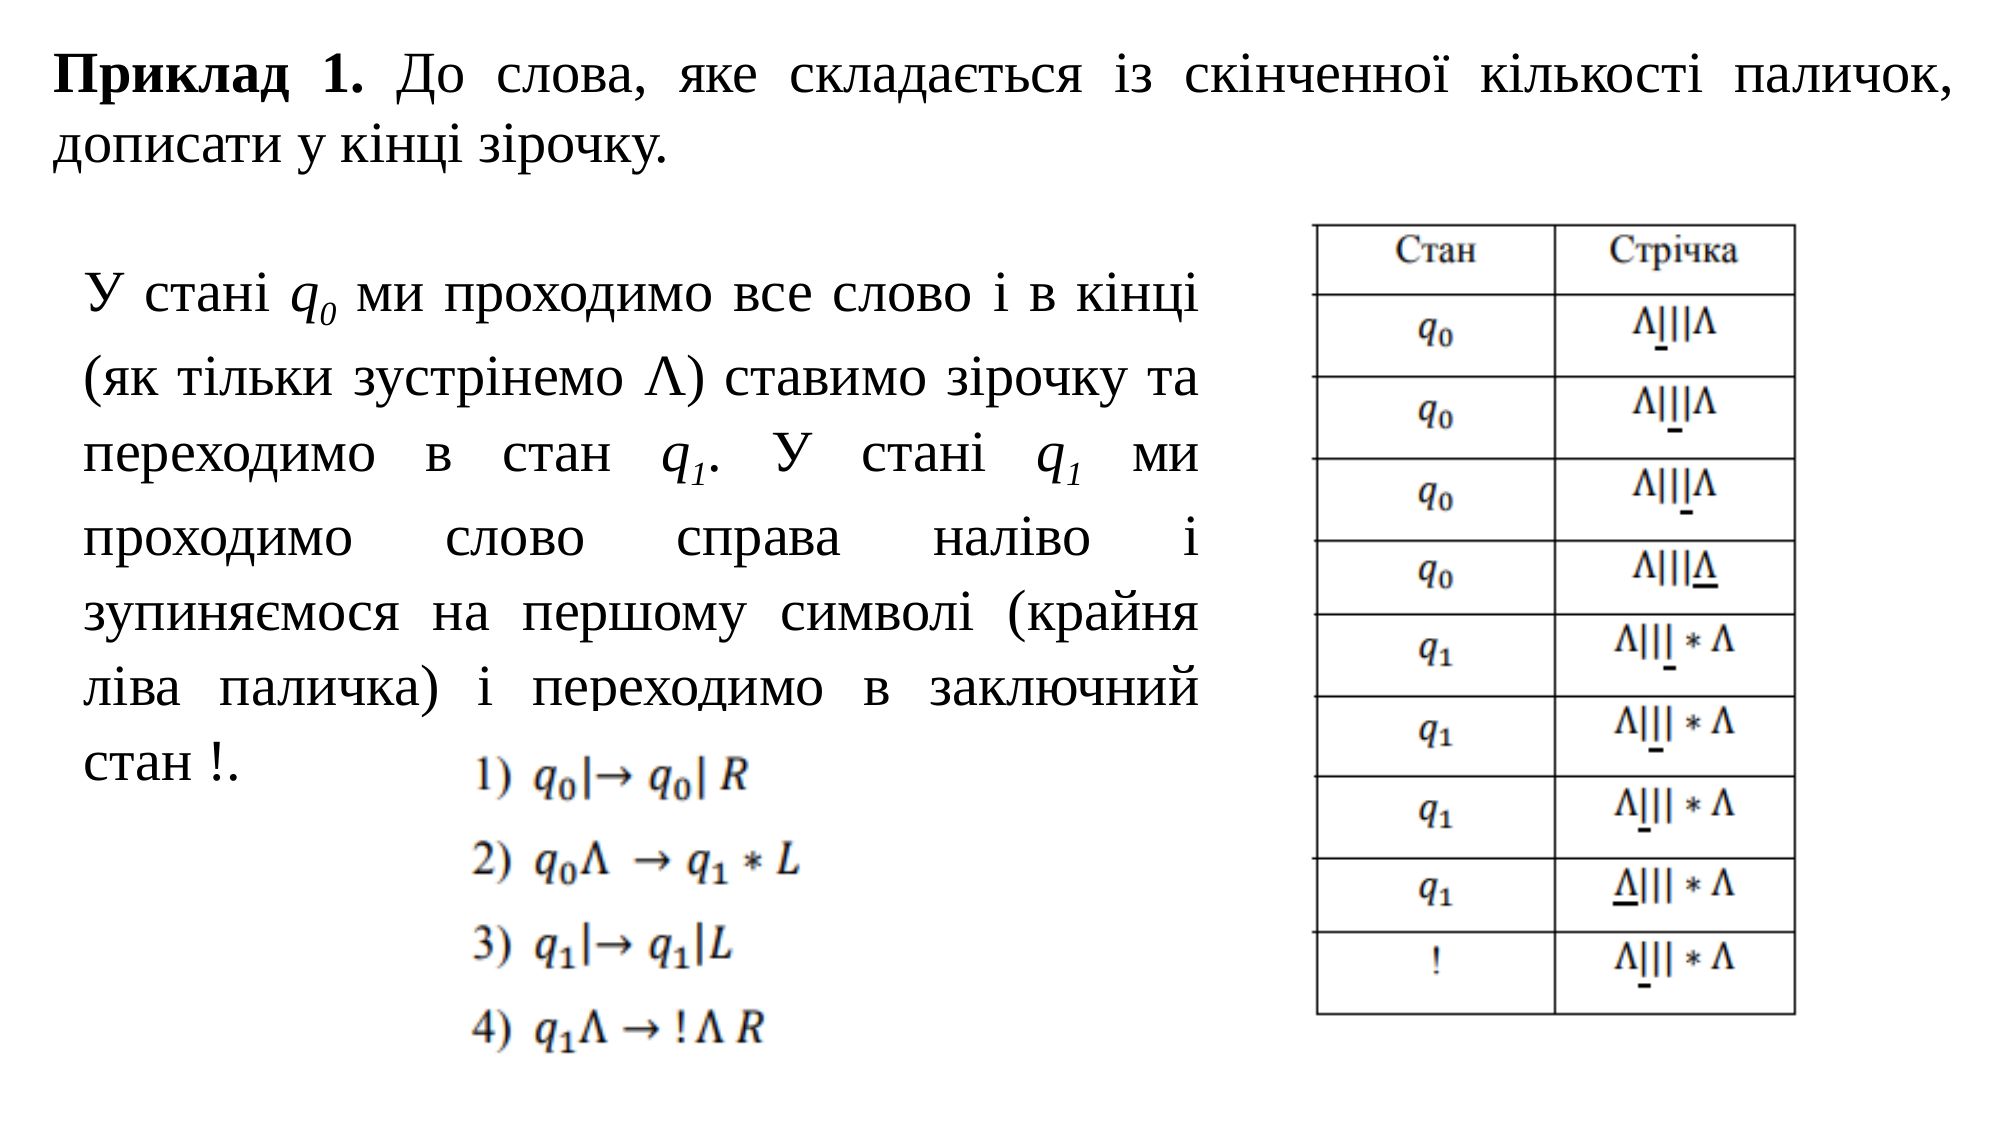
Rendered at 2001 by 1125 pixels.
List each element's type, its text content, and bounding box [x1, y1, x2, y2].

text_box У стані q0 ми проходимо все слово і в кінці (як тільки зустрінемо Λ) ставимо зірочку та переходимо в стан q1. У стані q1 ми проходимо слово справа наліво і зупиняємося на першому символі (крайня ліва паличка) і переходимо в заключний стан !. [69, 239, 1215, 800]
text_box Приклад 1. До слова, яке складається із скінченної кількості паличок, дописати у кінці зірочку. [39, 27, 1970, 182]
picture [455, 711, 836, 1097]
picture [1302, 210, 1807, 1022]
